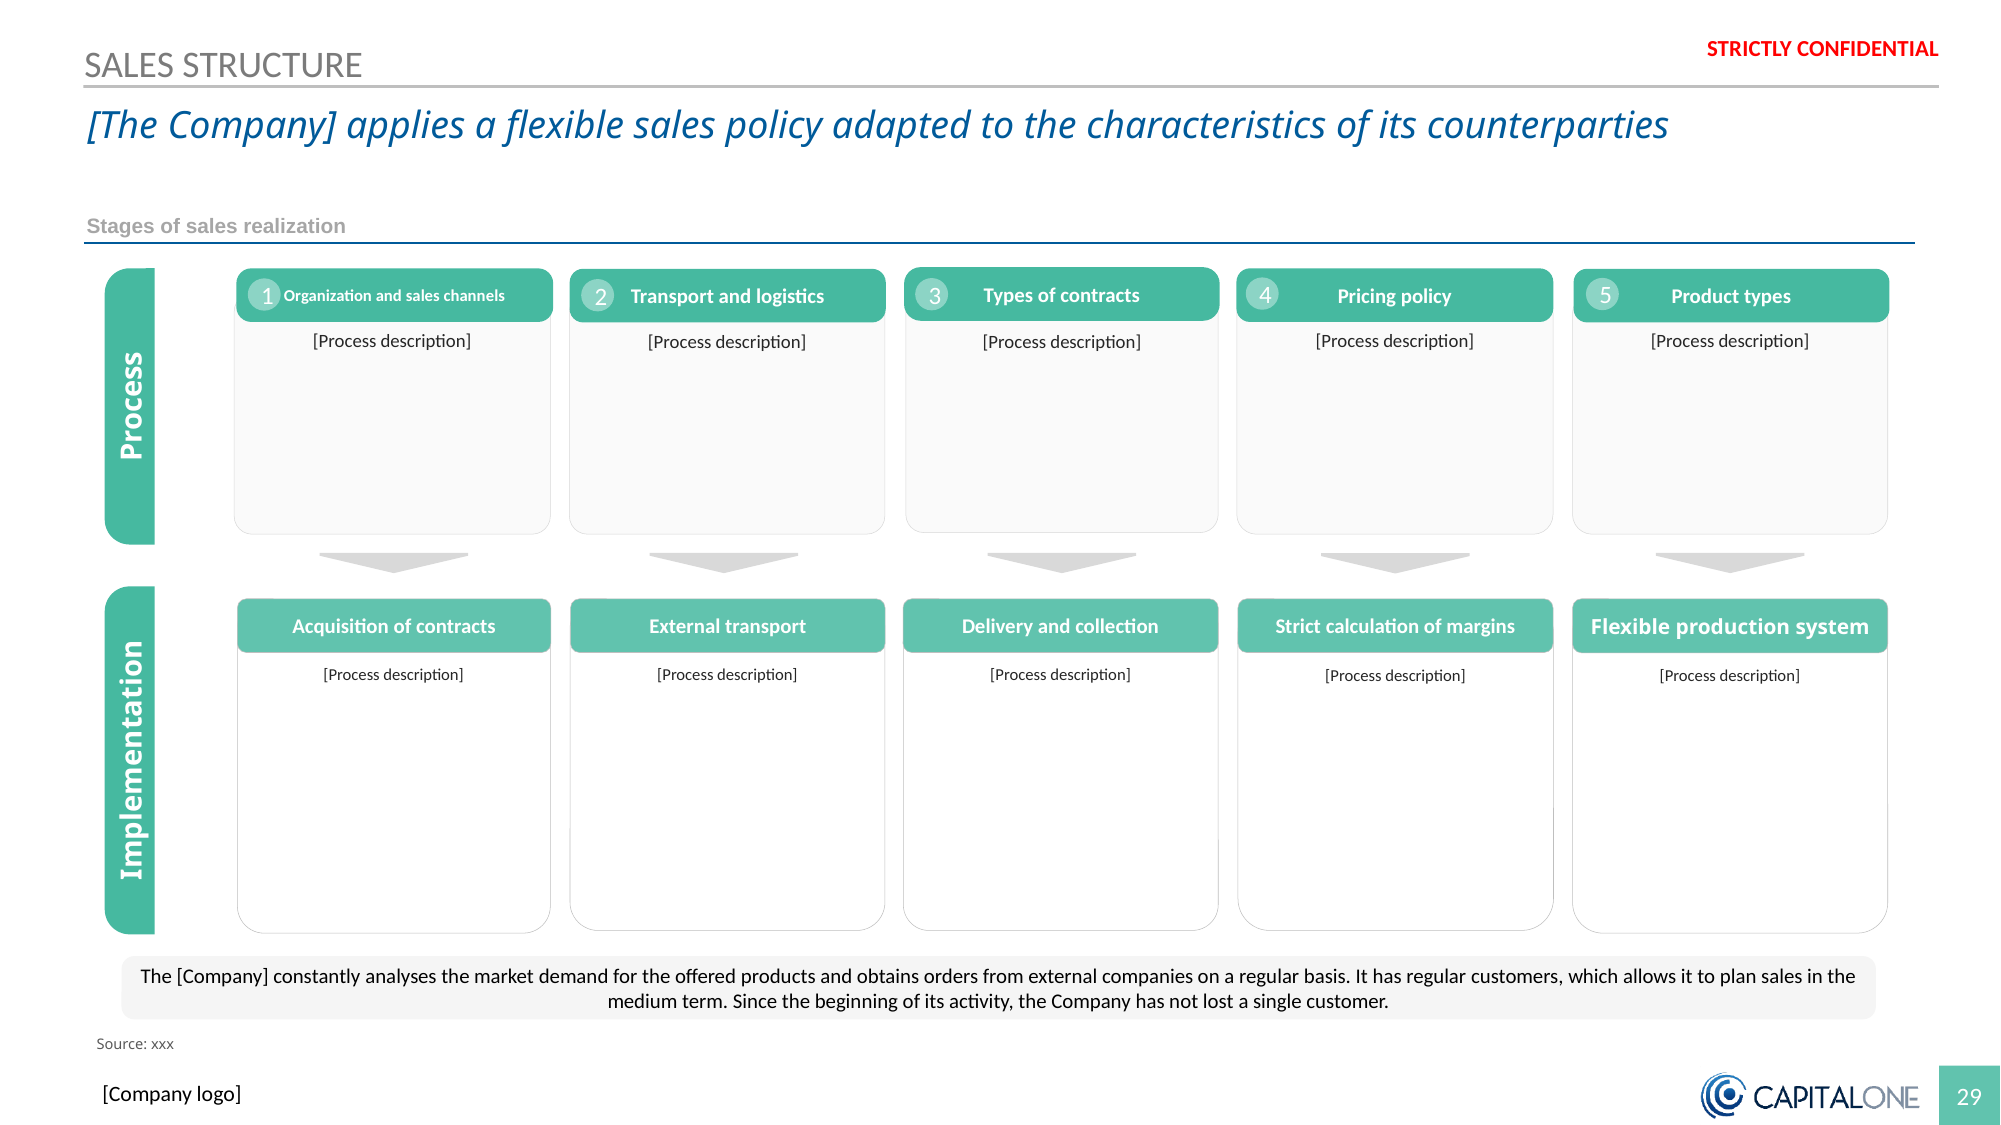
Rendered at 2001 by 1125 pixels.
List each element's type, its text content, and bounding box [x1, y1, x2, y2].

text_box Product types [1572, 267, 1891, 324]
text_box [986, 551, 1138, 575]
text_box 2 [580, 277, 616, 313]
text_box [Process description] [568, 313, 886, 536]
text_box [Process description] [233, 303, 552, 536]
text_box [1654, 551, 1806, 575]
text_box Stages of sales realization [86, 204, 910, 242]
text_box 5 [1584, 276, 1620, 312]
text_box Types of contracts [902, 266, 1221, 322]
text_box Pricing policy [1235, 267, 1555, 324]
text_box Organization and sales channels [235, 267, 555, 324]
picture [1700, 1066, 1933, 1125]
text_box Implementation [104, 586, 155, 935]
text_box [Process description] [904, 312, 1220, 534]
text_box 1 [246, 277, 282, 312]
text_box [237, 598, 1888, 934]
text_box Process [104, 268, 155, 545]
text_box 4 [1244, 276, 1280, 311]
text_box [1320, 552, 1471, 575]
text_box [Process description] [1571, 309, 1889, 536]
text_box The [Company] constantly analyses the market demand for the offered products and obtains orders from external companies on a regular basis. It has regular customers, which allows it to plan sales in the medium term. Since the beginning of its activity, the Company has not lost a single customer. [120, 955, 1877, 1021]
text_box Transport and logistics [568, 267, 887, 324]
text_box [318, 551, 470, 575]
text_box [The Company] applies a flexible sales policy adapted to the characteristics of its counterparties [87, 101, 1939, 147]
text_box [Process description] [1235, 312, 1555, 536]
text_box [648, 551, 800, 575]
text_box 3 [914, 276, 950, 312]
text_box SALES STRUCTURE [69, 30, 1900, 70]
text_box Source: xxx [81, 1029, 1454, 1065]
